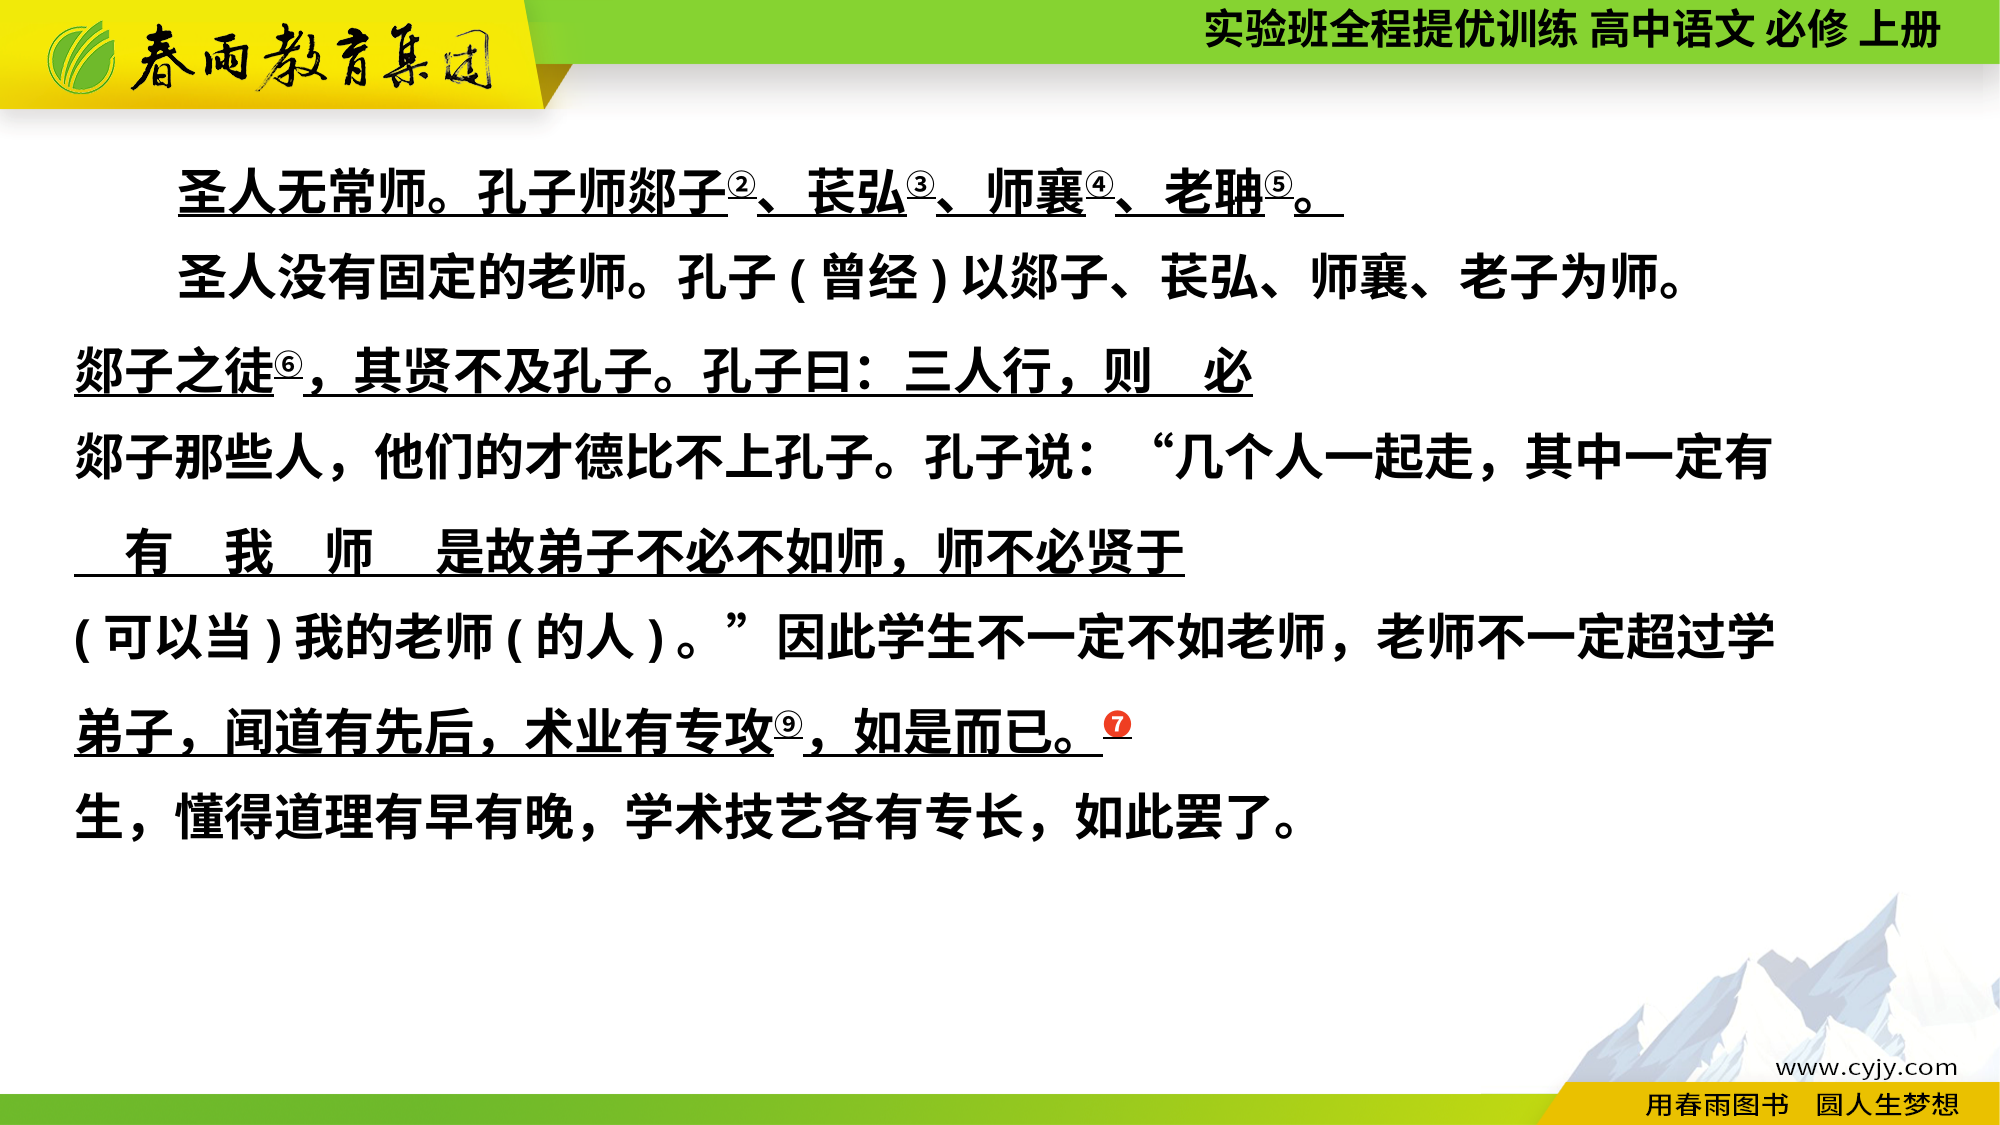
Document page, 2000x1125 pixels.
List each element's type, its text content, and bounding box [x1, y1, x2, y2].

picture [0, 0, 2000, 1125]
text_box 圣人没有固定的老师。孔子(曾经)以郯子、苌弘、师襄、老子为师。 郯子那些人，他们的才德比不上孔子。孔子说：“几个人一起走，其中一定有 (可以当)我的老师(的人)。”因此学生不一定不如老师，老师不一定超过学 生，懂得道理有早有晚，学术技艺各有专长，如此罢了。 [59, 208, 1944, 853]
